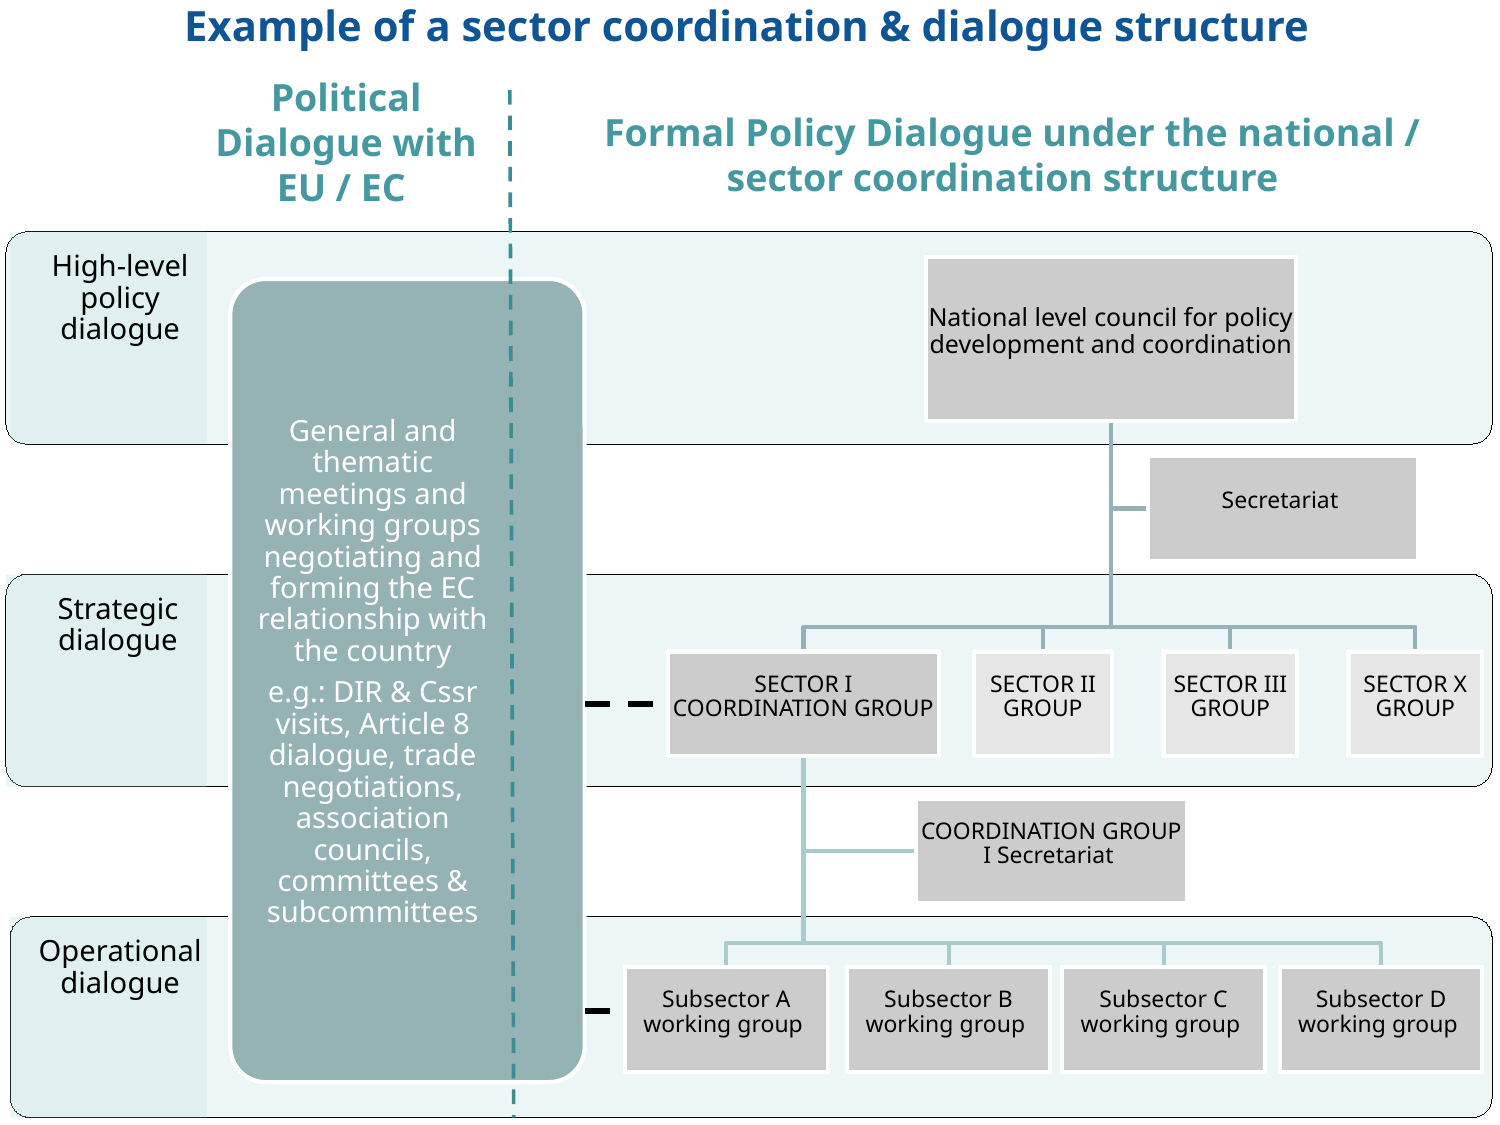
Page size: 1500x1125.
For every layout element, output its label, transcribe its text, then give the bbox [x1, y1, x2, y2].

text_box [10, 916, 130, 1118]
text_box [5, 573, 130, 788]
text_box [5, 231, 130, 445]
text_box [135, 30, 1500, 1125]
text_box Example of a sector coordination & dialogue structure [5, 0, 1488, 79]
